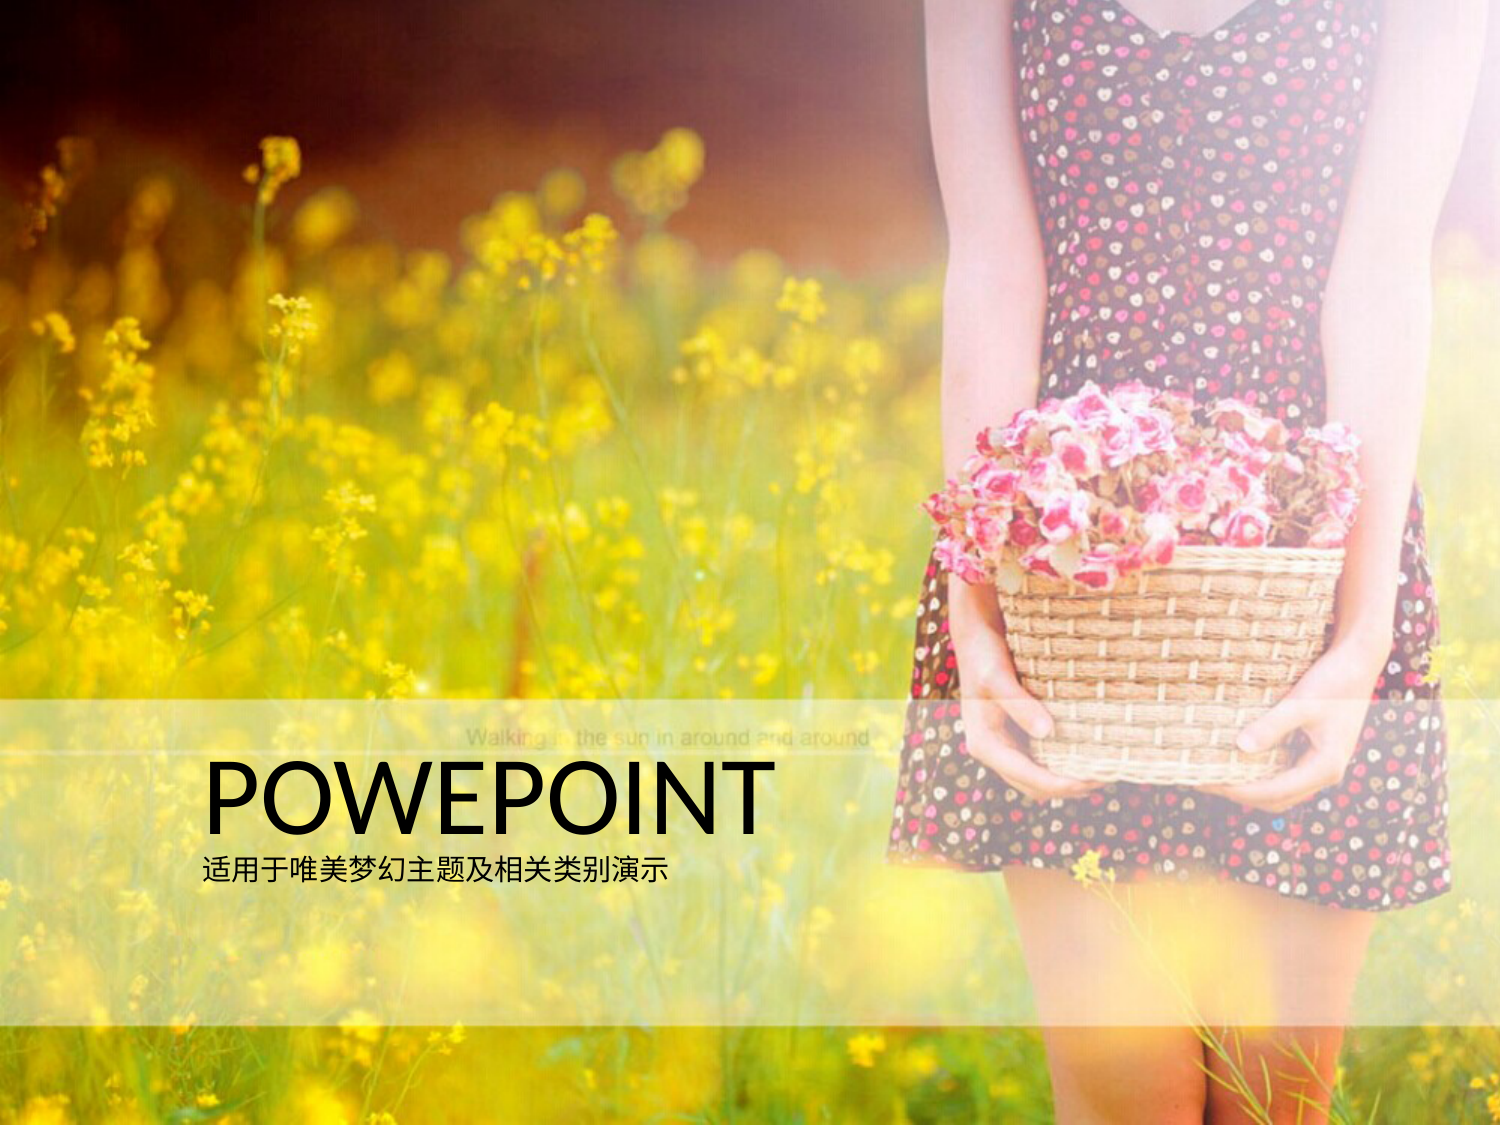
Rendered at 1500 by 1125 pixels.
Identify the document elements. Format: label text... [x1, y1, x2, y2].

picture [0, 0, 1500, 1125]
text_box 适用于唯美梦幻主题及相关类别演示 [187, 843, 868, 894]
text_box POWEPOINT [187, 714, 1055, 865]
